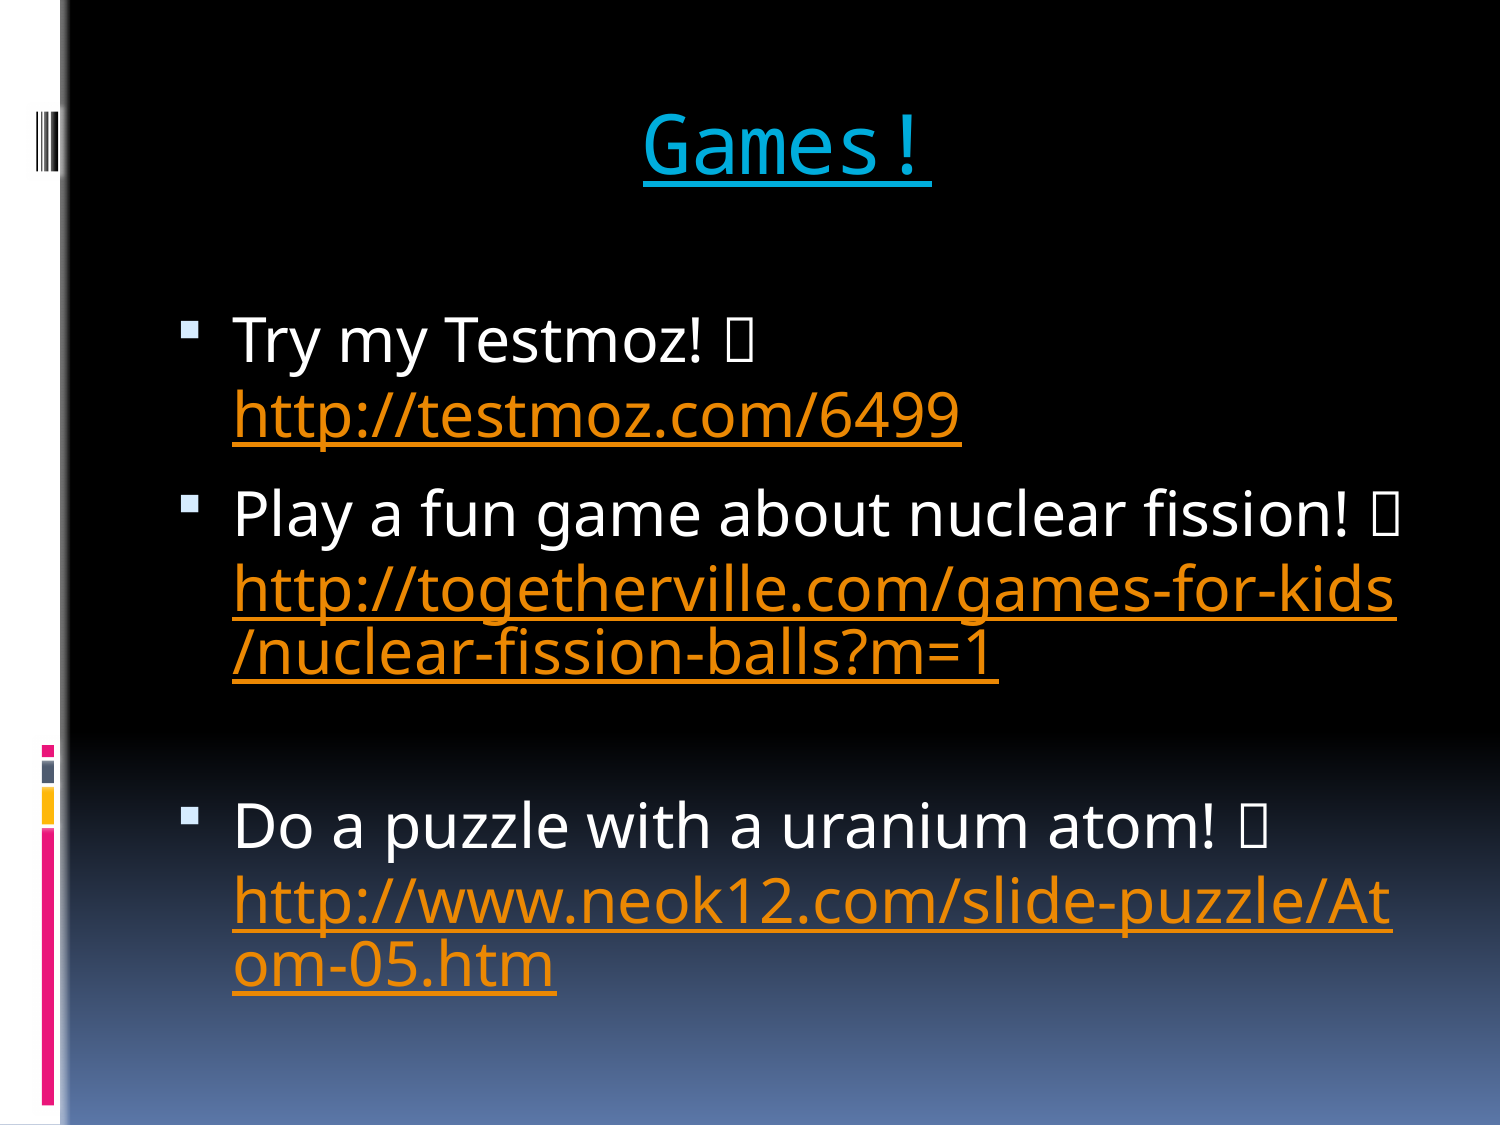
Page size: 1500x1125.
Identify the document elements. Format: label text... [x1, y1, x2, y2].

list Try my Testmoz!  http://testmoz.com/6499 Play a fun game about nuclear fission!  http://togetherville.com/games-for-kids/nuclear-fission-balls?m=1 Do a puzzle with a uranium atom!  http://www.neok12.com/slide-puzzle/Atom-05.htm [150, 292, 1425, 1043]
title Games! [150, 83, 1425, 234]
